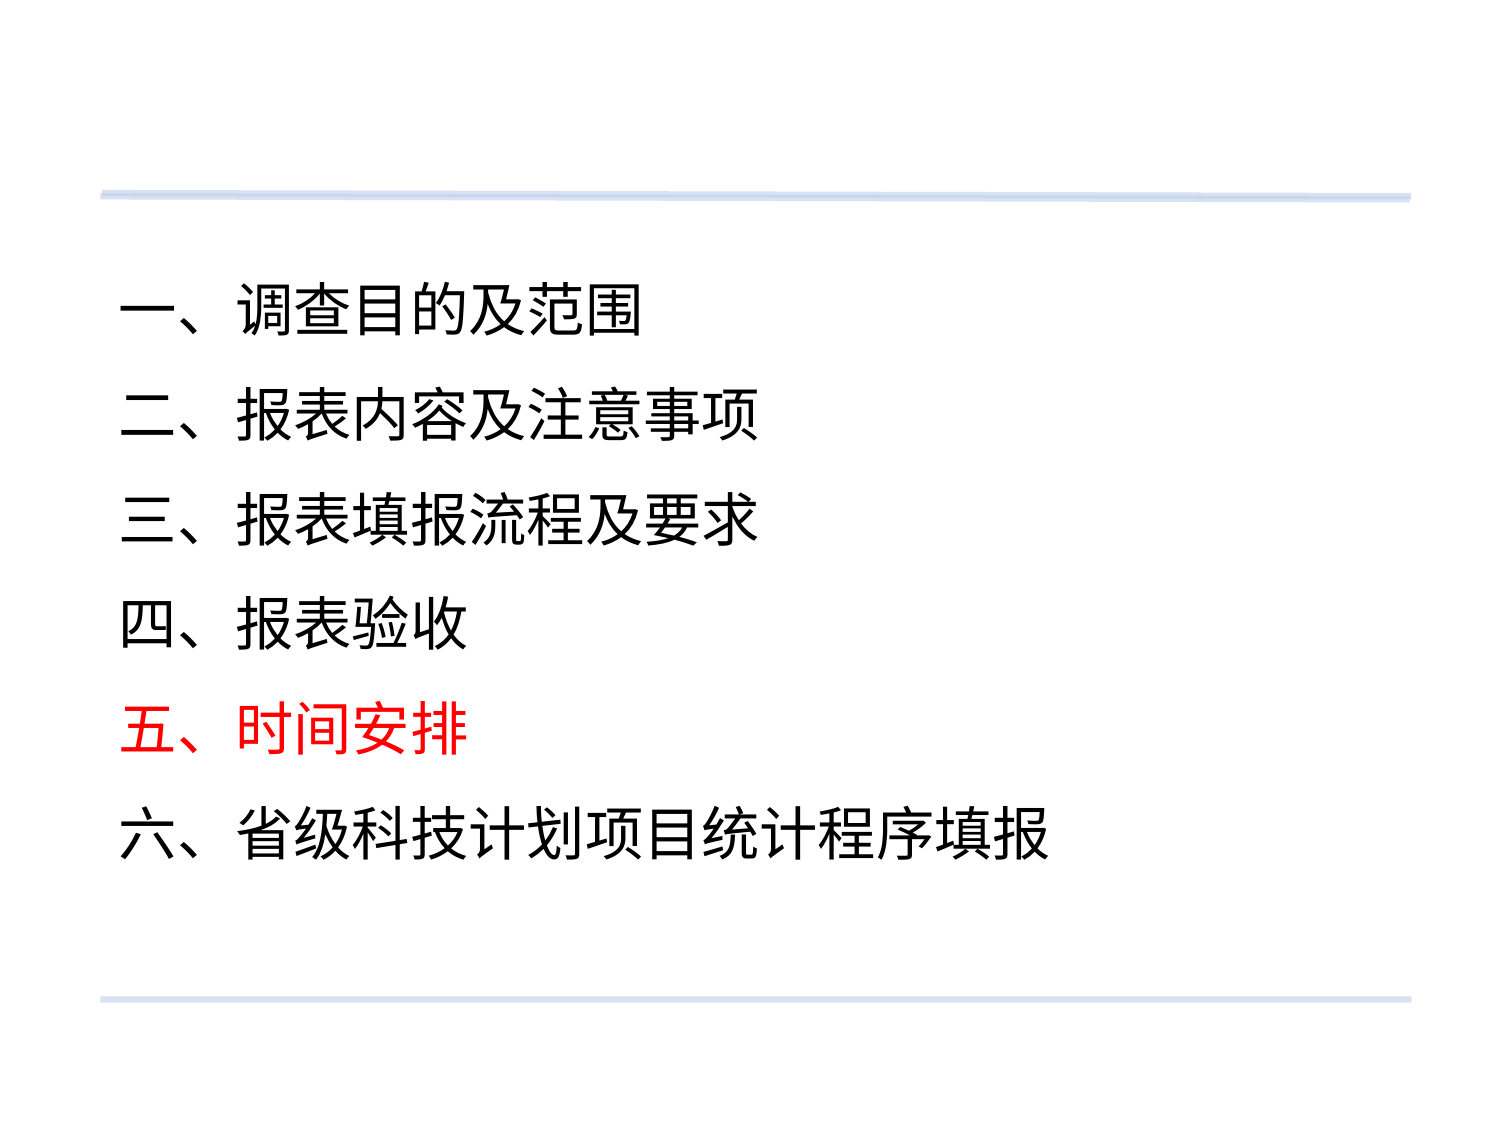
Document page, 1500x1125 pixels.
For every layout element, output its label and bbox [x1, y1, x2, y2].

text_box [100, 88, 1436, 1073]
